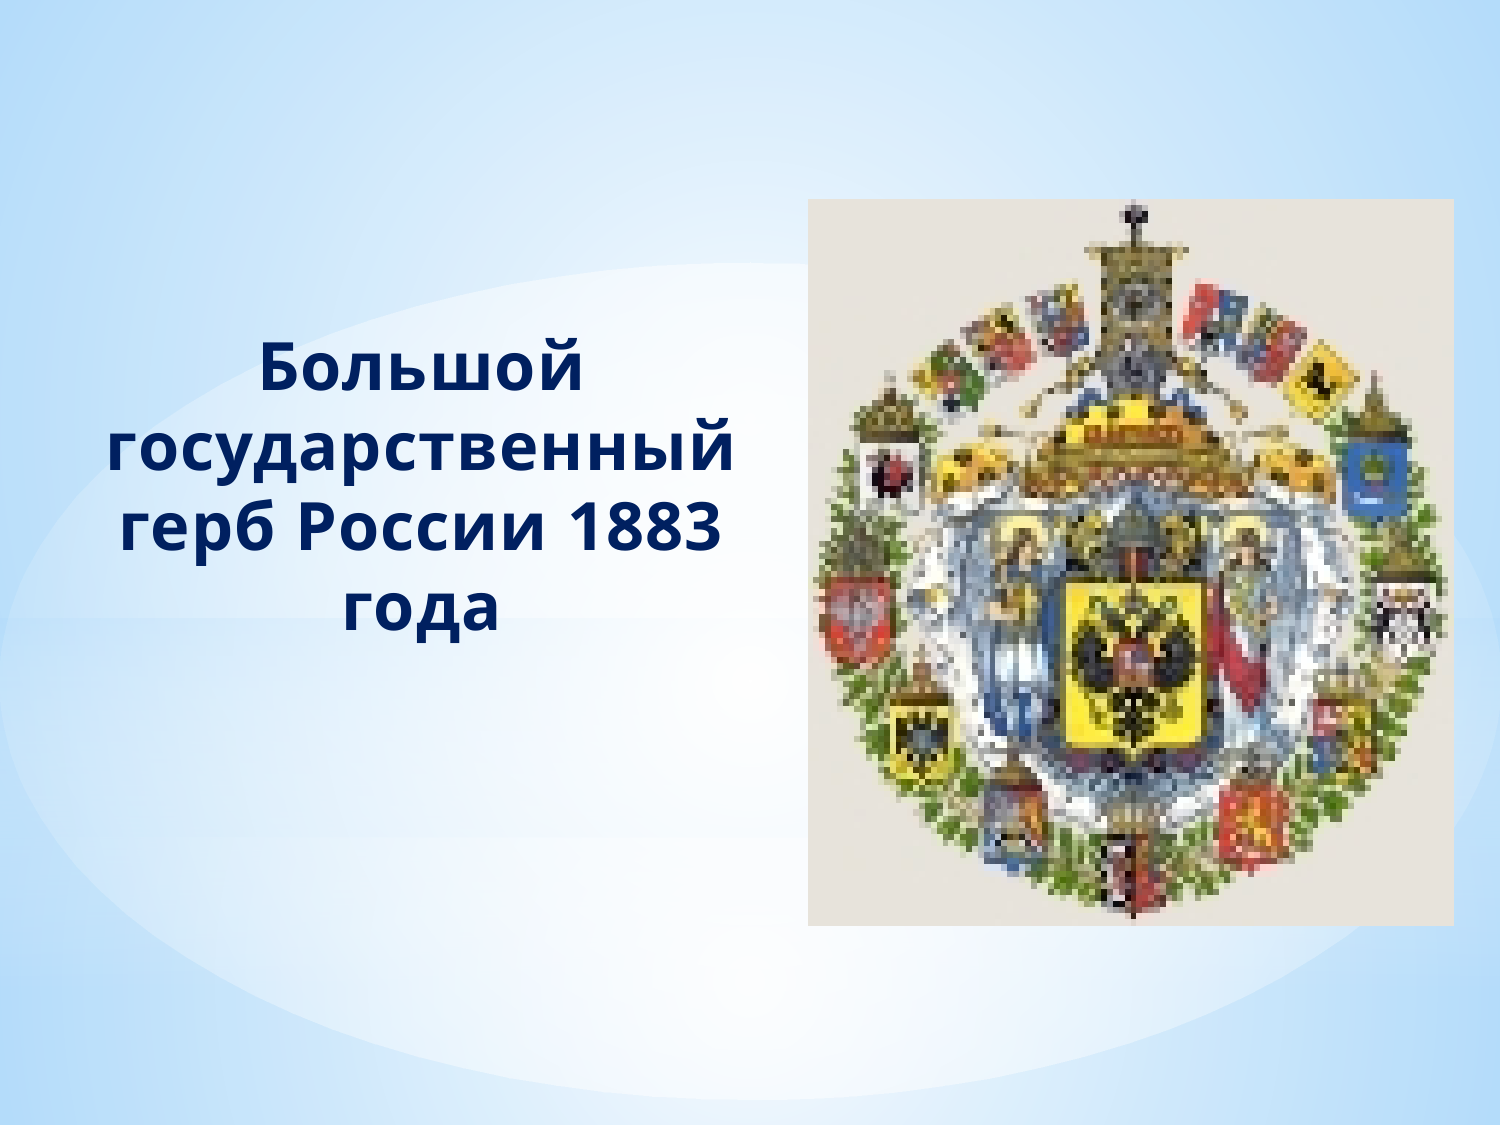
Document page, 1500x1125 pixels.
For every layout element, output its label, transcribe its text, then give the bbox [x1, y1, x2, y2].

text_box Большой государственный герб России 1883 года [82, 316, 762, 652]
picture [808, 198, 1454, 926]
